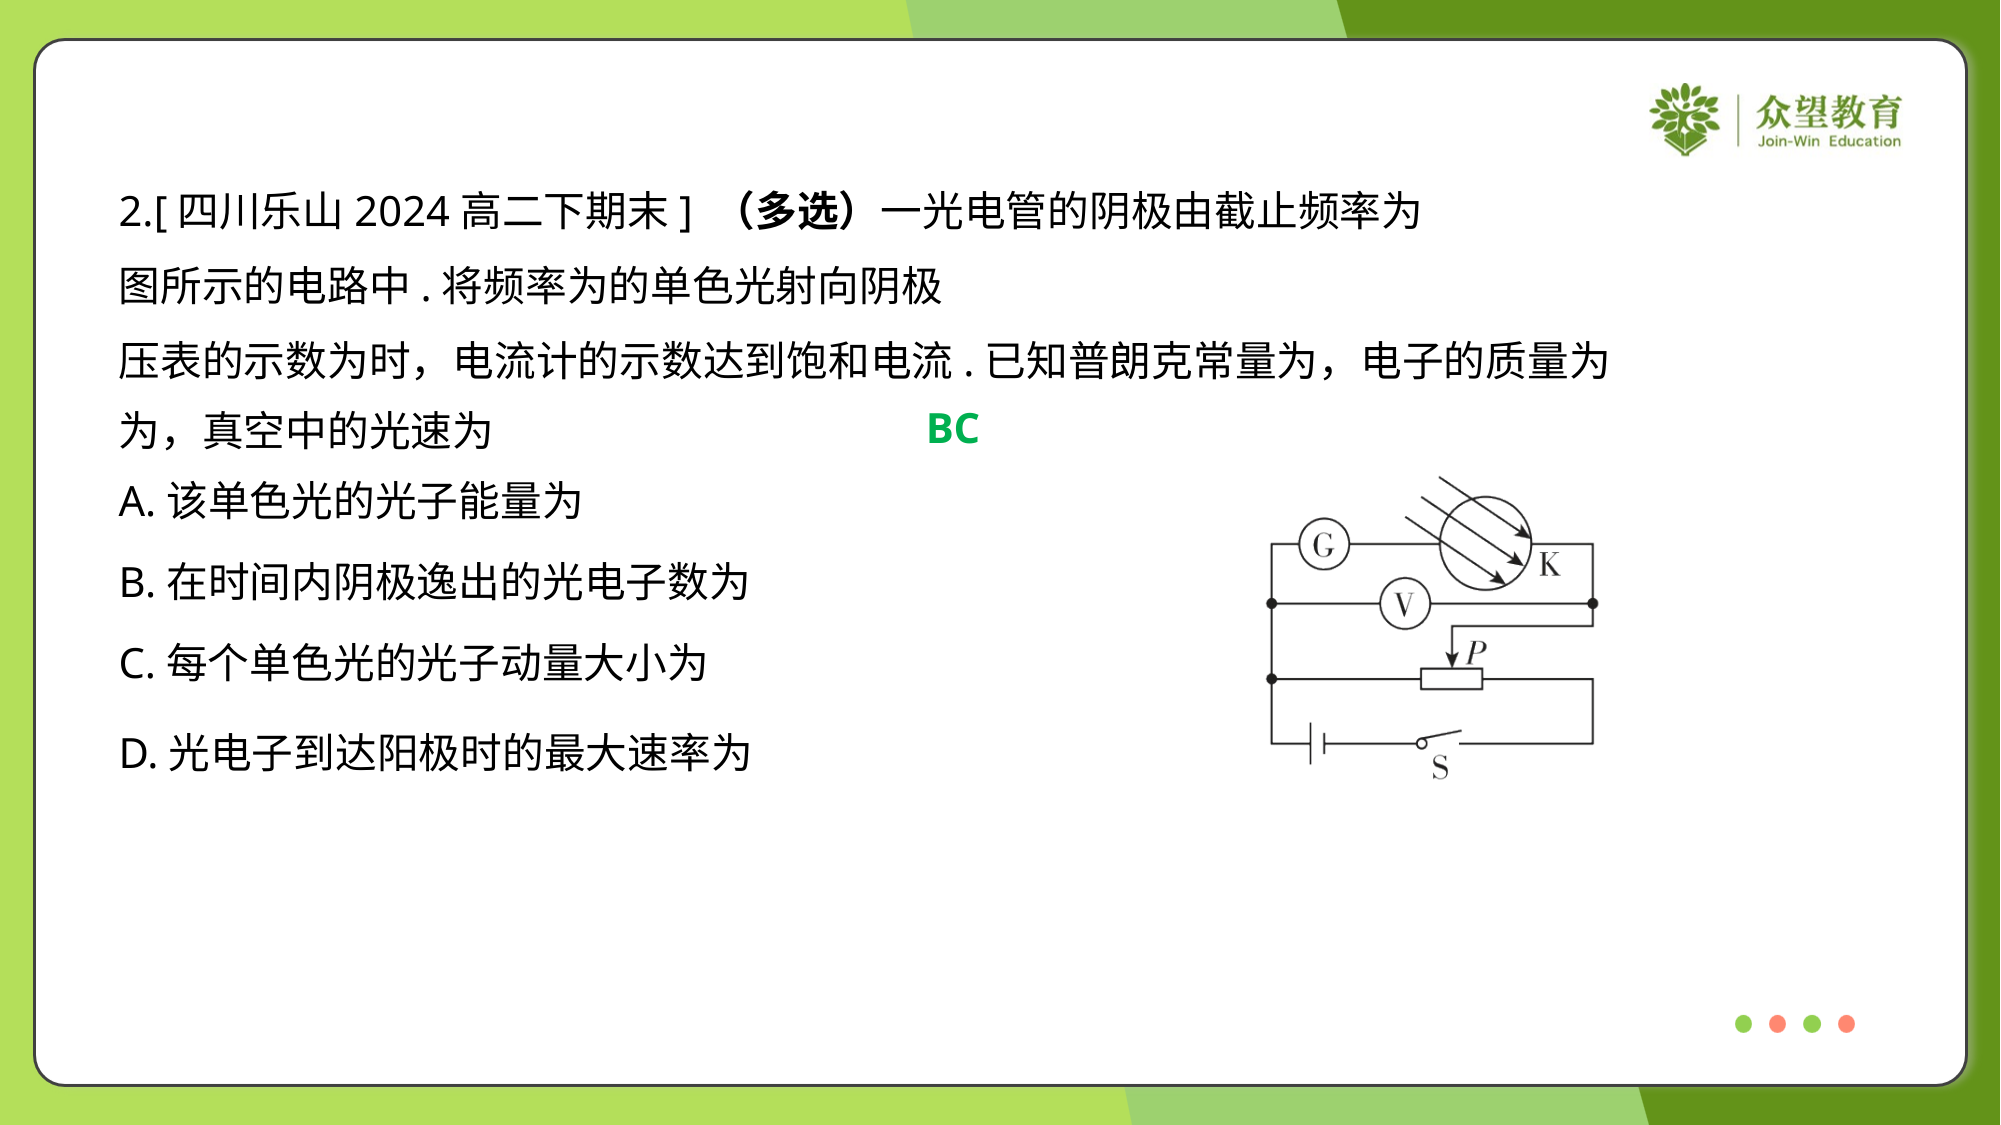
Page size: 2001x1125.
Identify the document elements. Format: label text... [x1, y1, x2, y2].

picture [0, 0, 2000, 1125]
text_box BC [909, 381, 997, 446]
